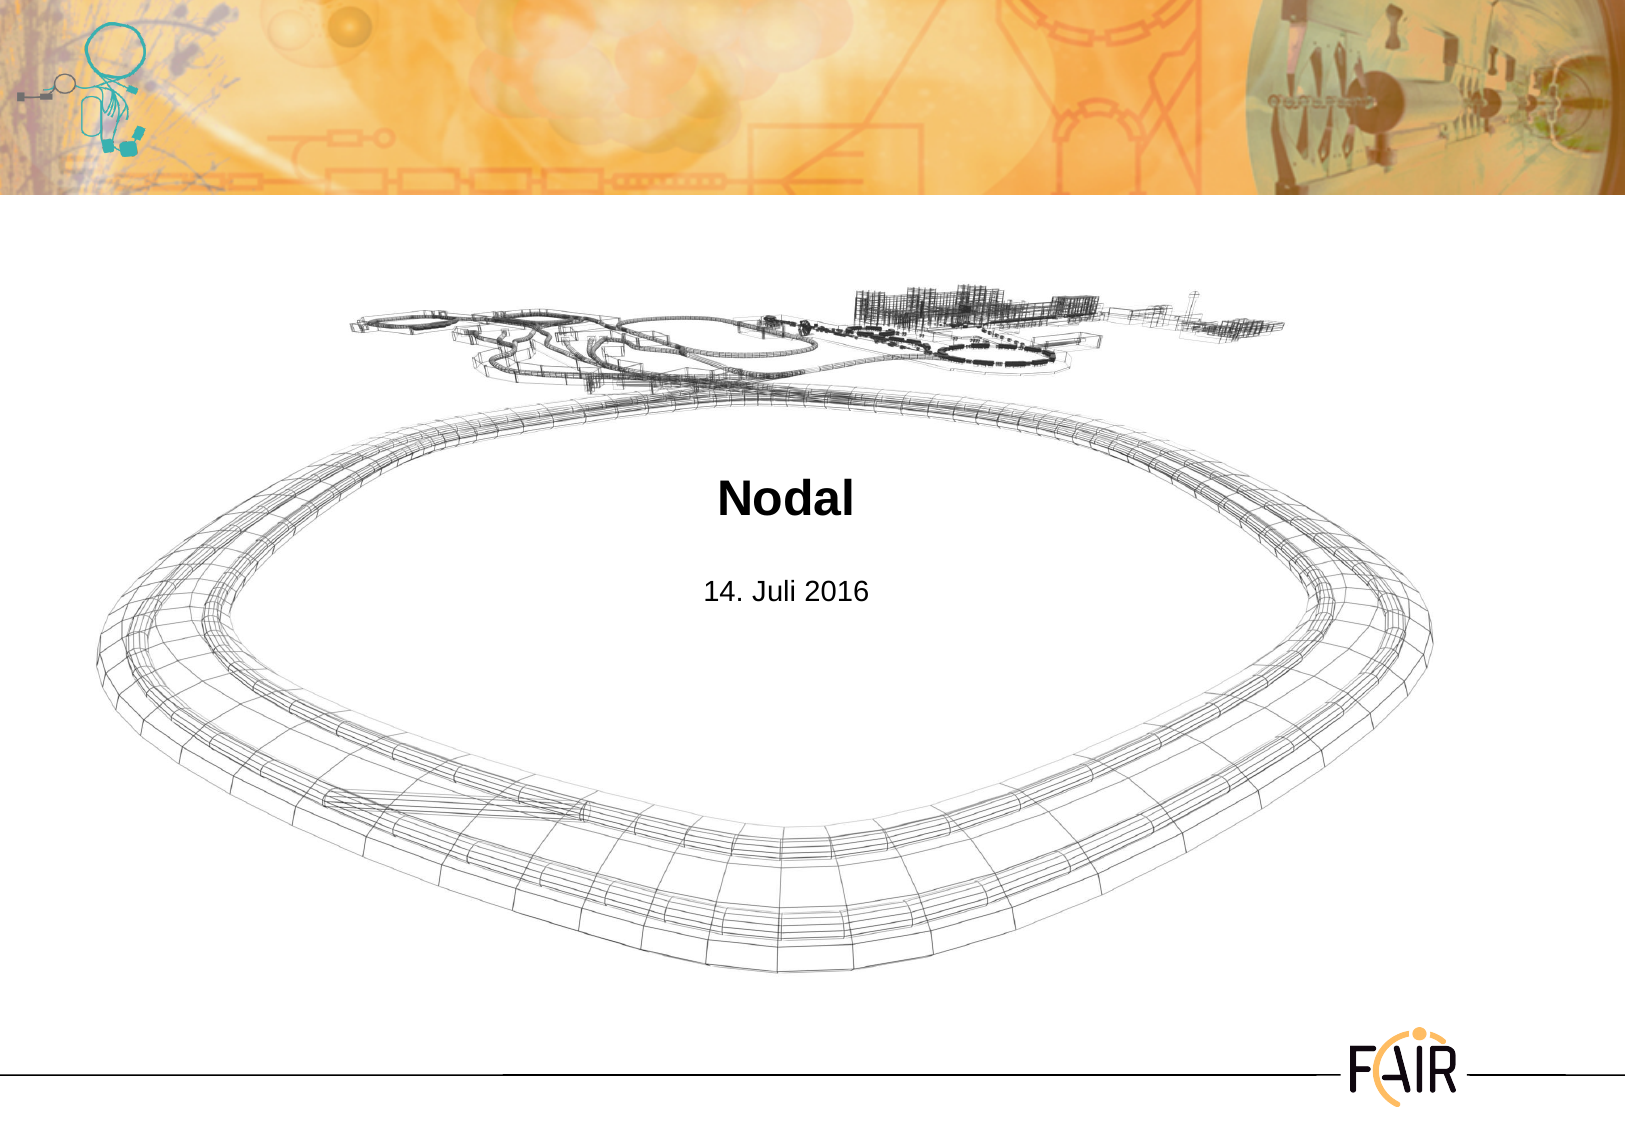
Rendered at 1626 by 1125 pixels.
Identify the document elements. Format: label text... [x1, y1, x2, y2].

subtitle Nodal 14. Juli 2016 [293, 397, 1280, 823]
picture [1350, 1027, 1456, 1107]
picture [70, 234, 1478, 999]
picture [0, 0, 1625, 195]
